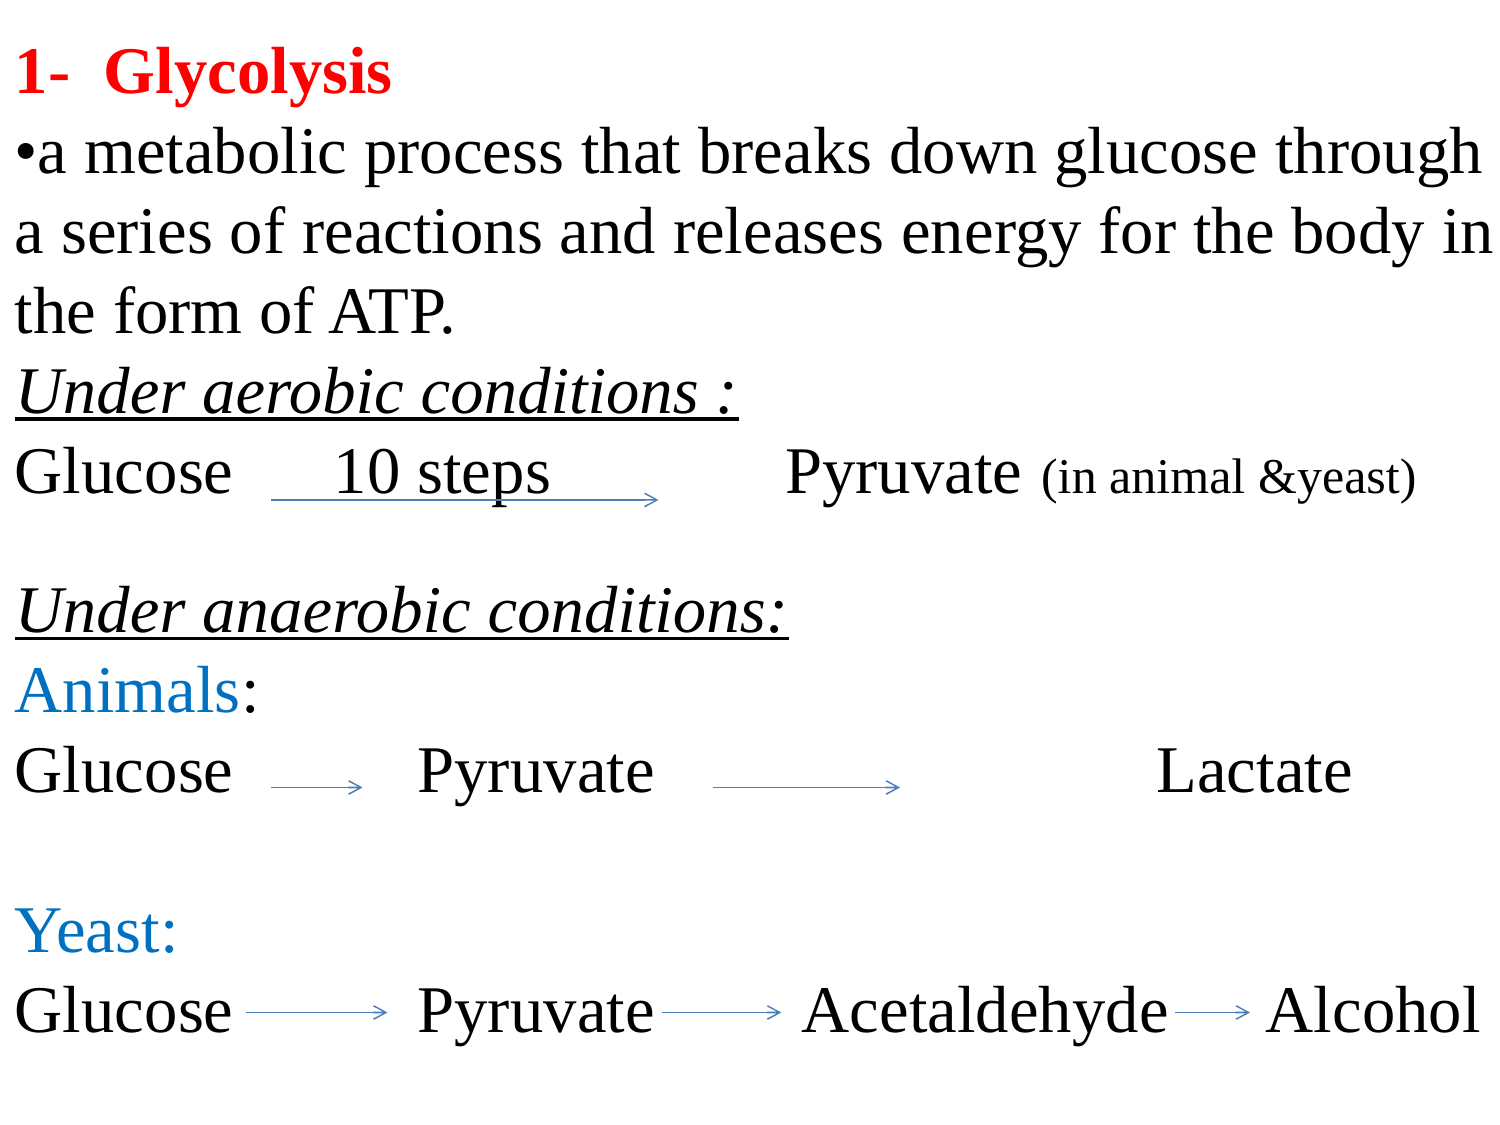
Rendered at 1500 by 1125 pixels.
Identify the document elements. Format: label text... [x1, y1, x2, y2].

text_box 1- Glycolysis •a metabolic process that breaks down glucose through a series of reactions and releases energy for the body in the form of ATP. Under aerobic conditions : Glucose 10 steps Pyruvate (in animal &yeast) Under anaerobic conditions: Animals: Glucose Pyruvate Lactate Yeast: Glucose Pyruvate Acetaldehyde Alcohol [0, 19, 1500, 1114]
